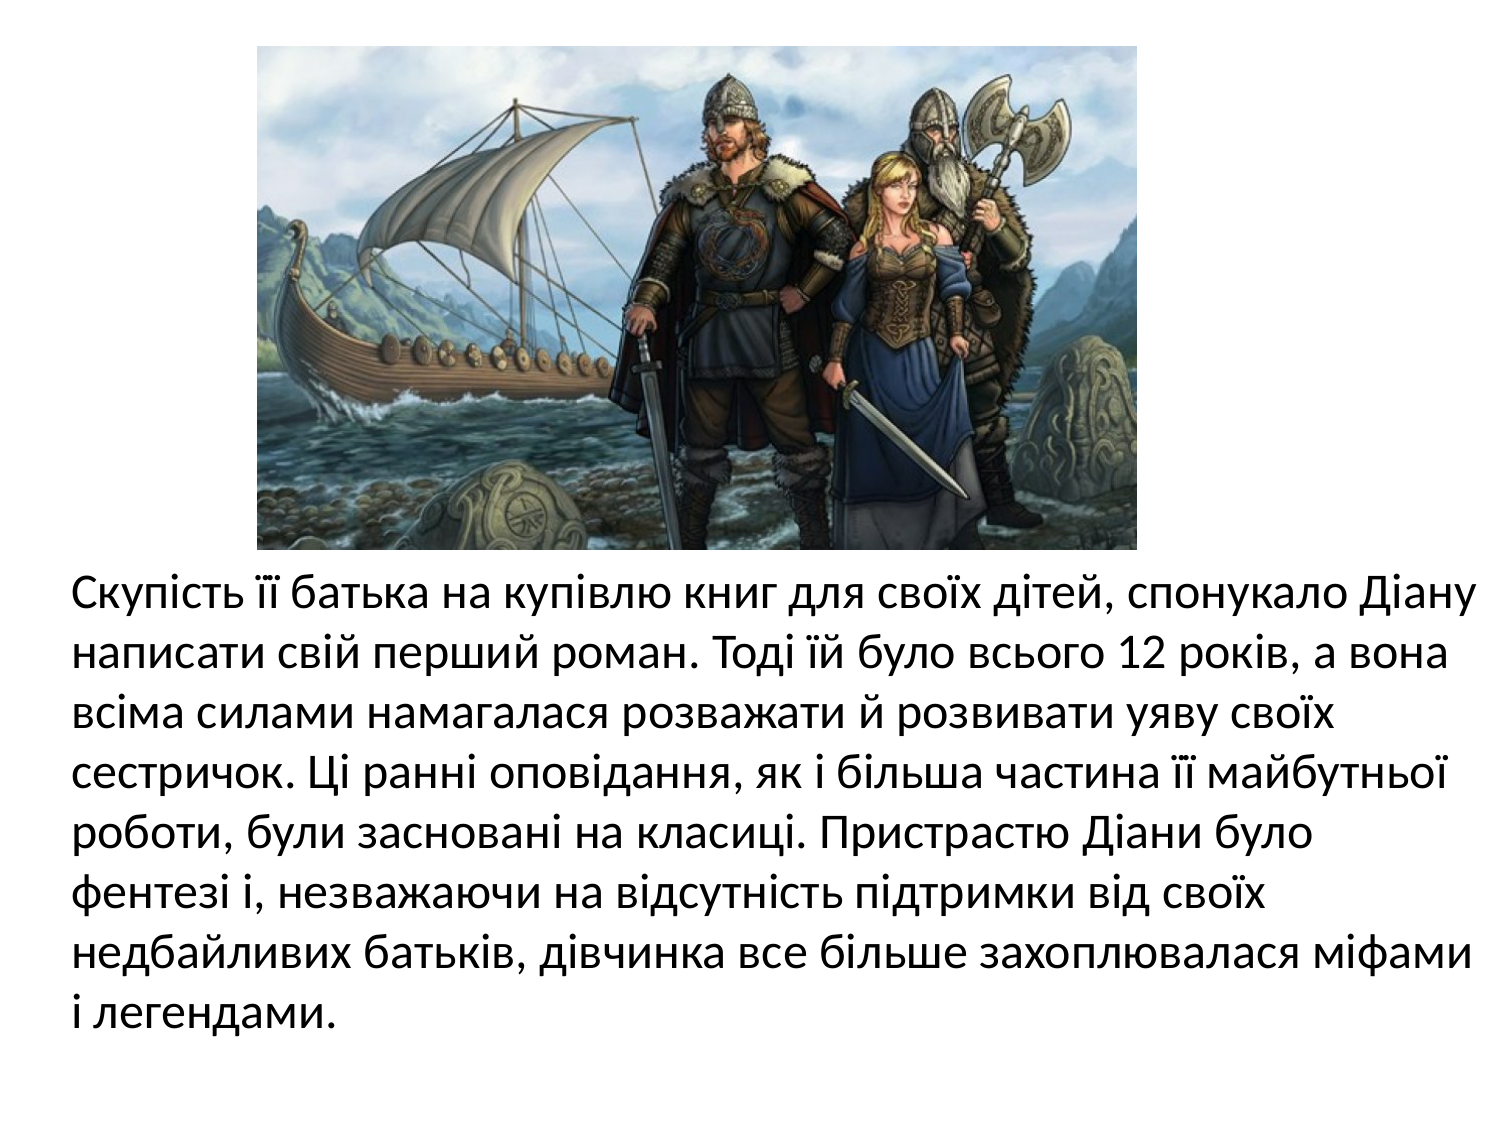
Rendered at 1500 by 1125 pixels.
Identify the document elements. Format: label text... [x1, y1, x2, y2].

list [257, 46, 1137, 550]
list Скупість її батька на купівлю книг для своїх дітей, спонукало Діану написати свій перший роман. Тоді їй було всього 12 років, а вона всіма силами намагалася розважати й розвивати уяву своїх сестричок. Ці ранні оповідання, як і більша частина її майбутньої роботи, були засновані на класиці. Пристрастю Діани було фентезі і, незважаючи на відсутність підтримки від своїх недбайливих батьків, дівчинка все більше захоплювалася міфами і легендами. [0, 550, 1500, 1125]
